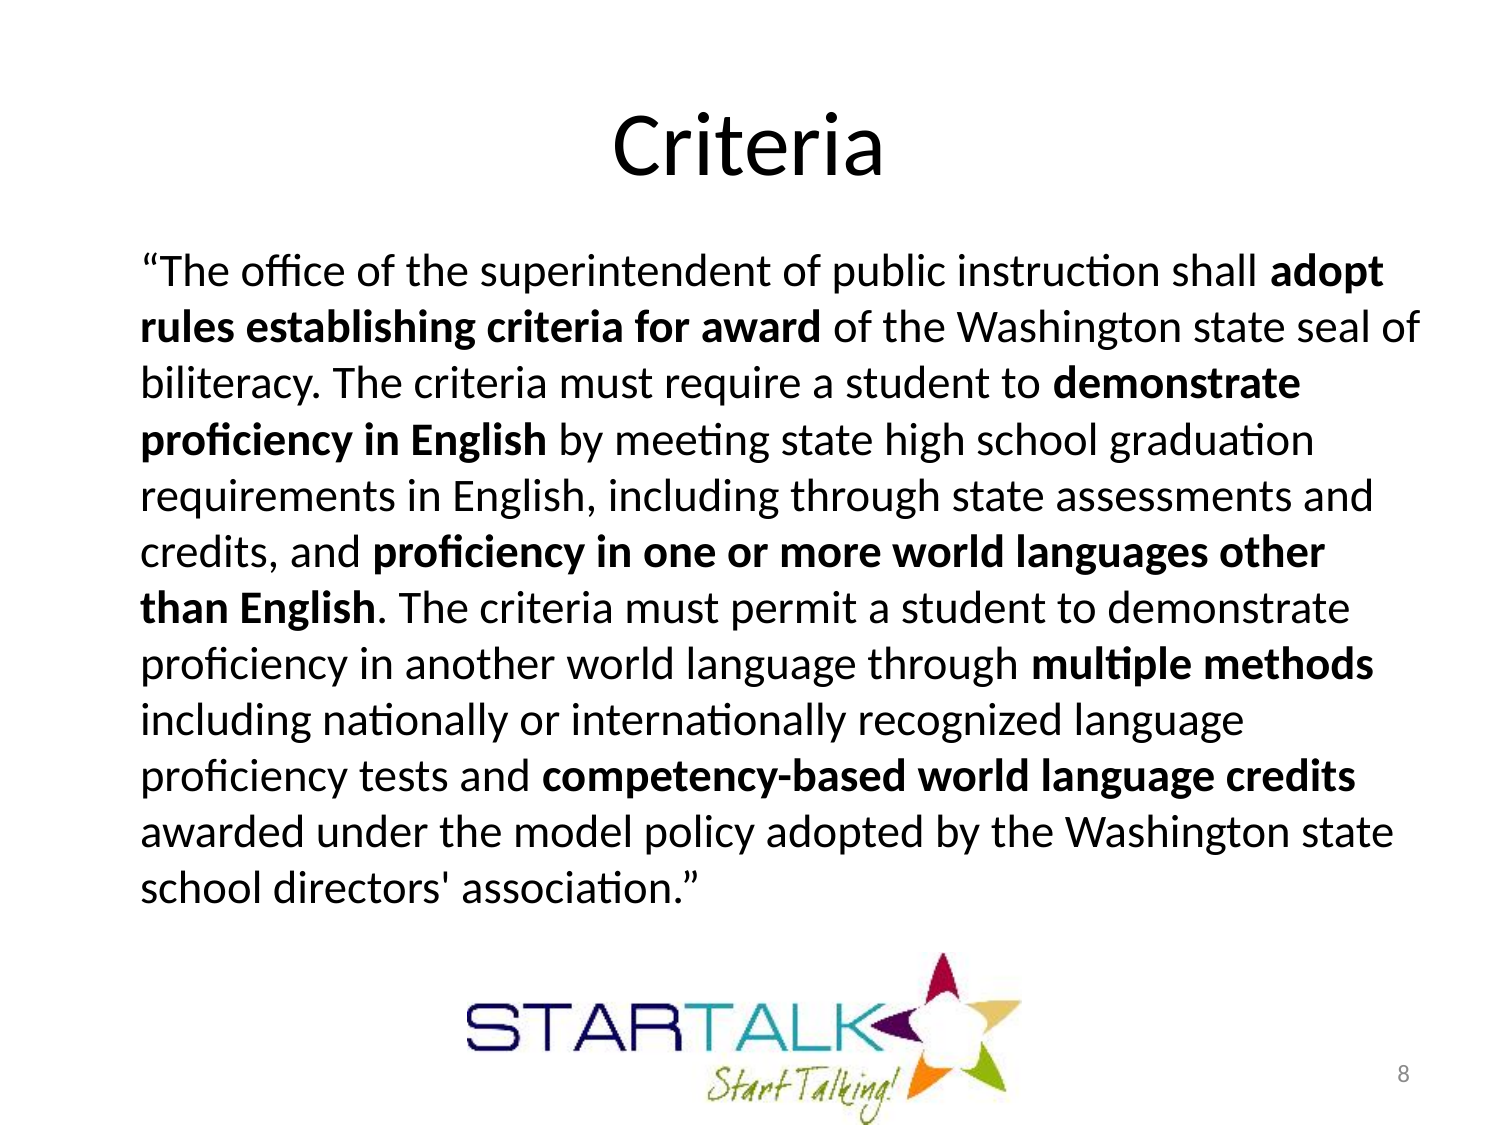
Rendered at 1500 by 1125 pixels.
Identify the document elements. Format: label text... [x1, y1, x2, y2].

slide_number 8 [1074, 1042, 1425, 1103]
title Criteria [75, 45, 1425, 233]
list “The office of the superintendent of public instruction shall adopt rules establishing criteria for award of the Washington state seal of biliteracy. The criteria must require a student to demonstrate proficiency in English by meeting state high school graduation requirements in English, including through state assessments and credits, and proficiency in one or more world languages other than English. The criteria must permit a student to demonstrate proficiency in another world language through multiple methods including nationally or internationally recognized language proficiency tests and competency-based world language credits awarded under the model policy adopted by the Washington state school directors' association.” [125, 232, 1438, 921]
picture [467, 952, 1022, 1125]
